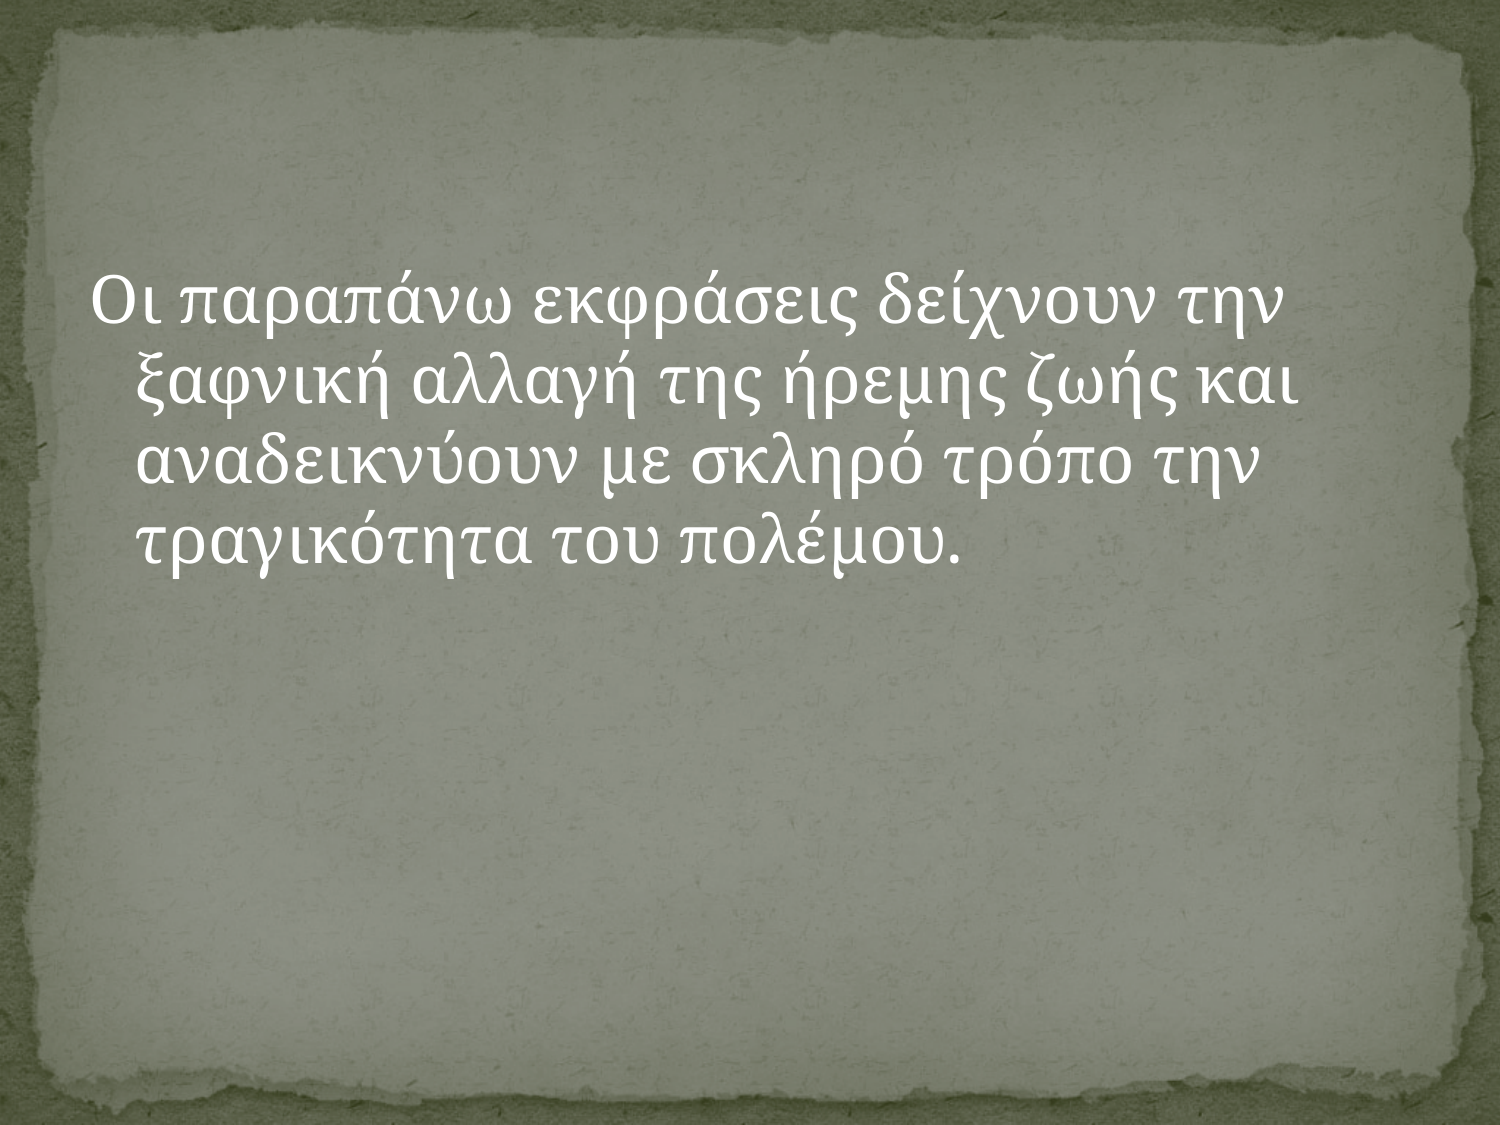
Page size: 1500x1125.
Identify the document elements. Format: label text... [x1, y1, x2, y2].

list Οι παραπάνω εκφράσεις δείχνουν την ξαφνική αλλαγή της ήρεμης ζωής και αναδεικνύουν με σκληρό τρόπο την τραγικότητα του πολέμου. [75, 249, 1425, 1000]
